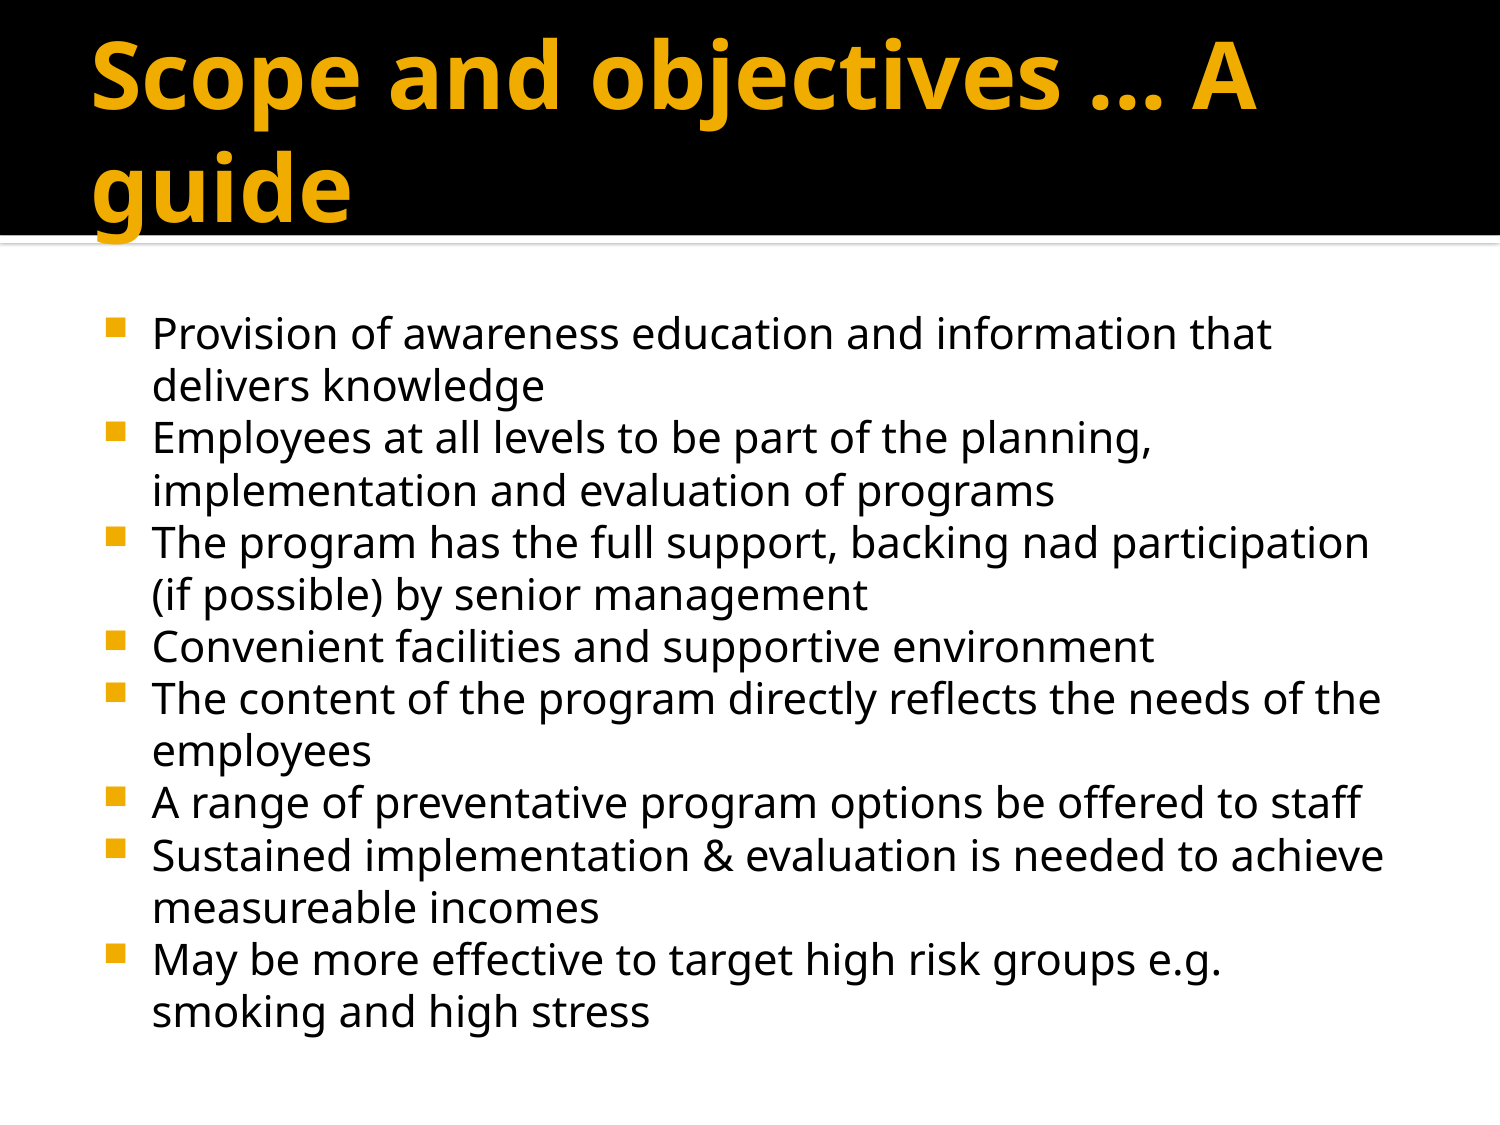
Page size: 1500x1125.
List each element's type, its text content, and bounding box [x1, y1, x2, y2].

title Scope and objectives ... A guide [75, 25, 1425, 231]
list Provision of awareness education and information that delivers knowledge Employees at all levels to be part of the planning, implementation and evaluation of programs The program has the full support, backing nad participation (if possible) by senior management Convenient facilities and supportive environment The content of the program directly reflects the needs of the employees A range of preventative program options be offered to staff Sustained implementation & evaluation is needed to achieve measureable incomes May be more effective to target high risk groups e.g. smoking and high stress [75, 291, 1425, 1050]
